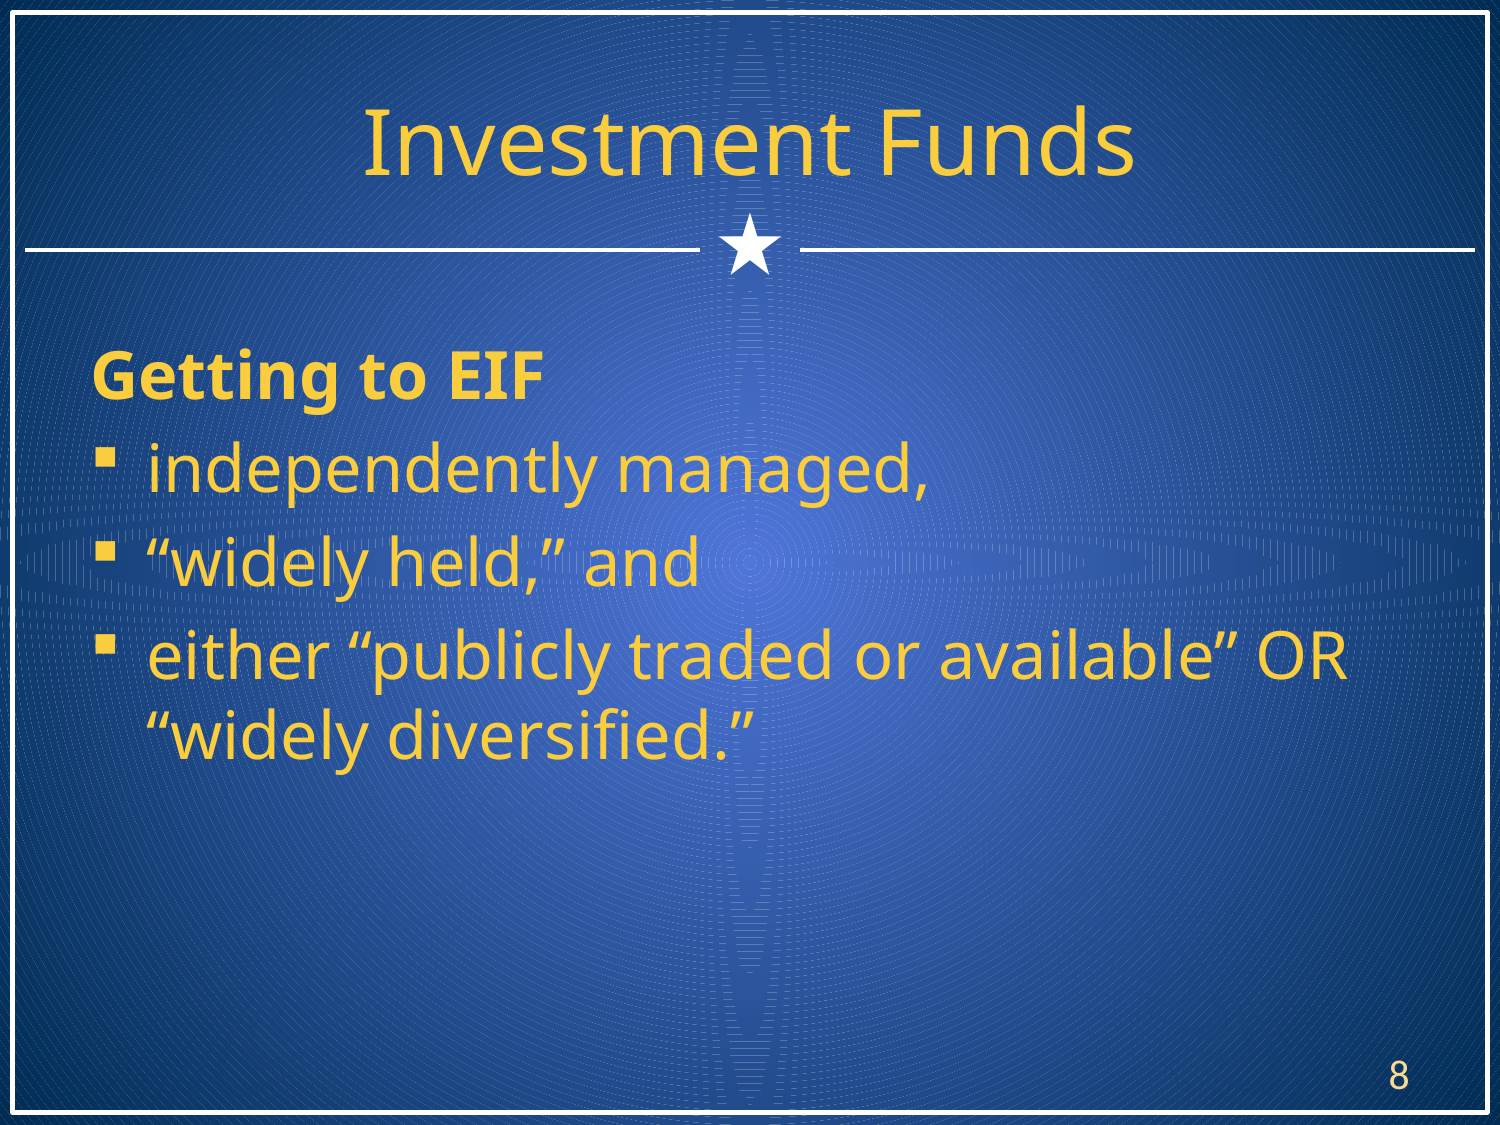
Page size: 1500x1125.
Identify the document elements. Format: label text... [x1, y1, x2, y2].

title Investment Funds [75, 45, 1425, 233]
slide_number 8 [1074, 1042, 1425, 1103]
list Getting to EIF independently managed, “widely held,” and either “publicly traded or available” OR “widely diversified.” [75, 324, 1425, 1005]
